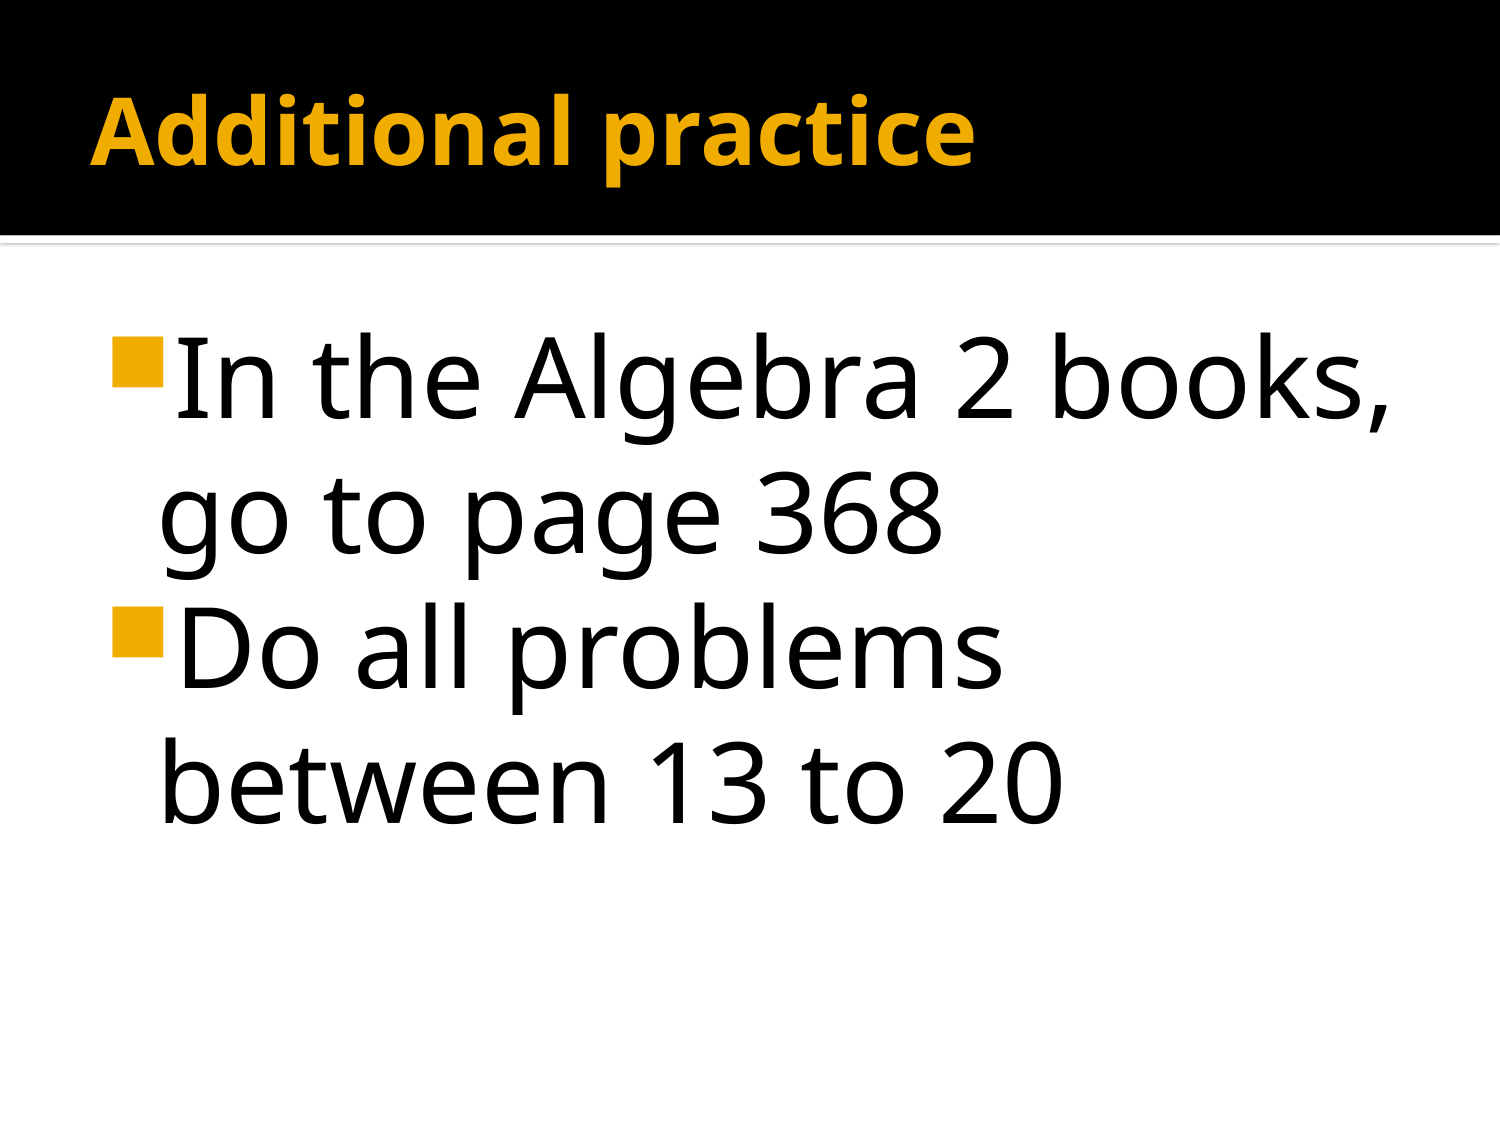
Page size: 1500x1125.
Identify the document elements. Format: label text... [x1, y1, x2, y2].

title Additional practice [75, 25, 1425, 231]
list In the Algebra 2 books, go to page 368 Do all problems between 13 to 20 [75, 291, 1425, 1050]
